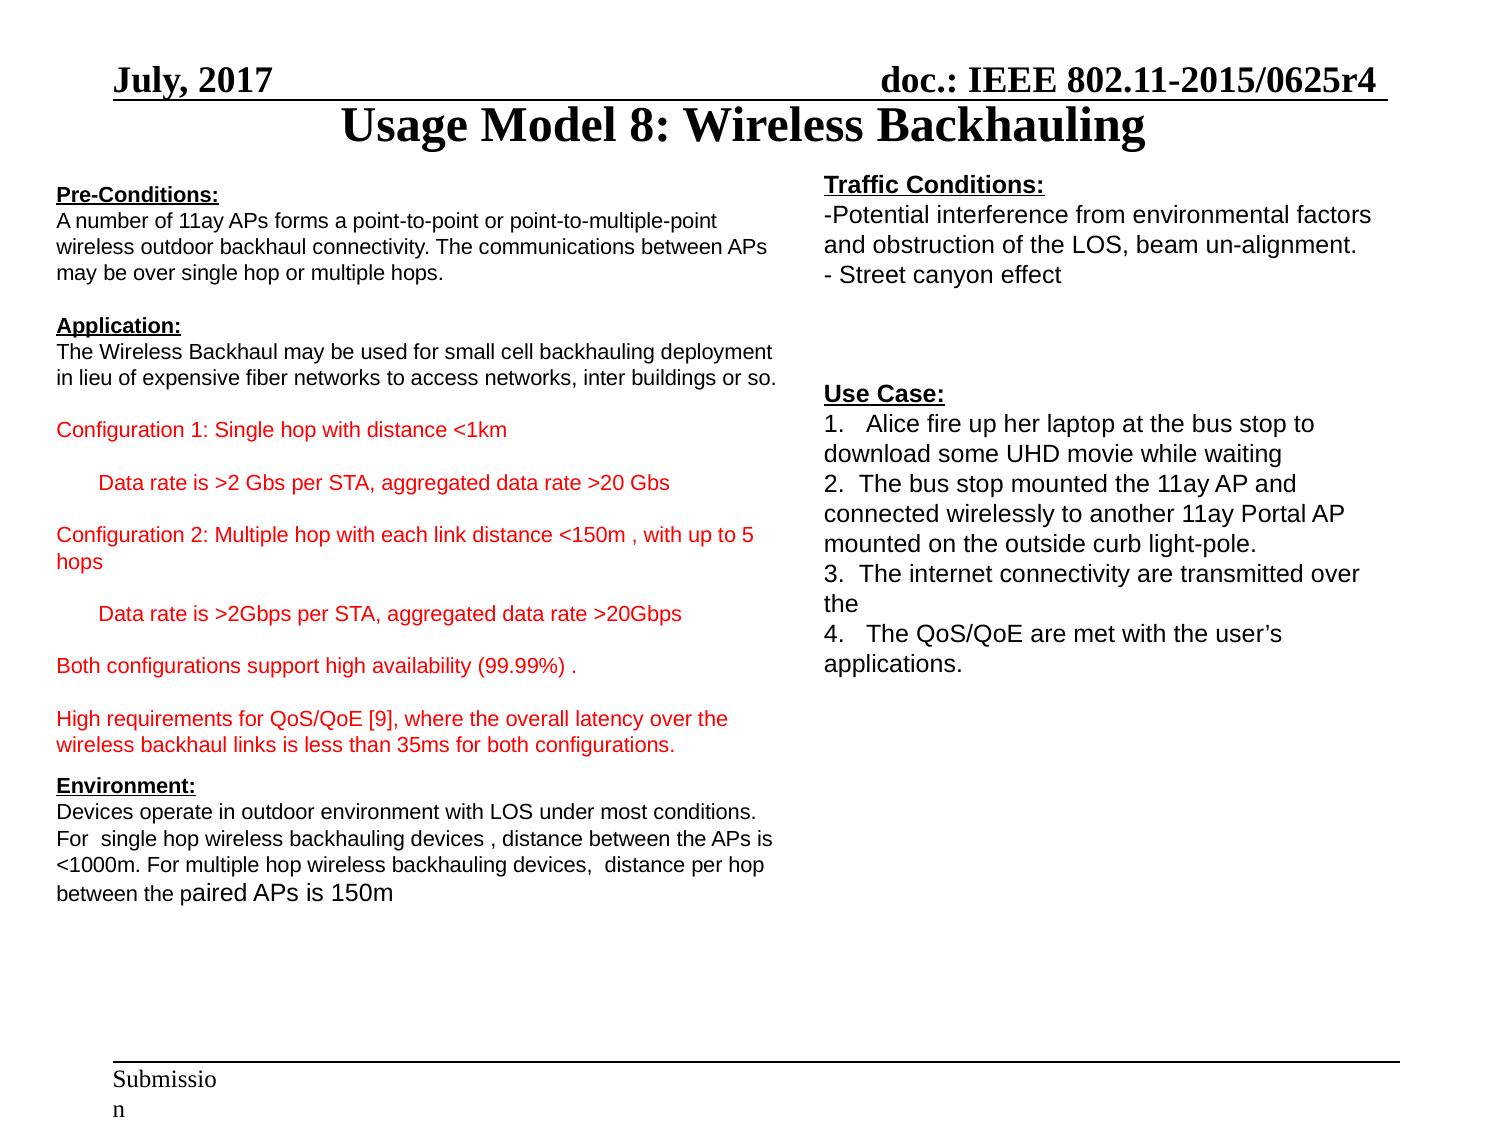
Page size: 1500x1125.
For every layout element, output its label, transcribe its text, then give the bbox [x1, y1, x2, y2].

title Usage Model 8: Wireless Backhauling [112, 33, 1388, 172]
text_box Pre-Conditions: A number of 11ay APs forms a point-to-point or point-to-multiple-point wireless outdoor backhaul connectivity. The communications between APs may be over single hop or multiple hops. Application: The Wireless Backhaul may be used for small cell backhauling deployment in lieu of expensive fiber networks to access networks, inter buildings or so. Configuration 1: Single hop with distance <1km Data rate is >2 Gbs per STA, aggregated data rate >20 Gbs Configuration 2: Multiple hop with each link distance <150m , with up to 5 hops Data rate is >2Gbps per STA, aggregated data rate >20Gbps Both configurations support high availability (99.99%) . High requirements for QoS/QoE [9], where the overall latency over the wireless backhaul links is less than 35ms for both configurations. Environment: Devices operate in outdoor environment with LOS under most conditions. For single hop wireless backhauling devices , distance between the APs is <1000m. For multiple hop wireless backhauling devices, distance per hop between the paired APs is 150m [41, 172, 809, 965]
text_box Traffic Conditions: -Potential interference from environmental factors and obstruction of the LOS, beam un-alignment. - Street canyon effect Use Case: Alice fire up her laptop at the bus stop to download some UHD movie while waiting The bus stop mounted the 11ay AP and connected wirelessly to another 11ay Portal AP mounted on the outside curb light-pole. The internet connectivity are transmitted over the The QoS/QoE are met with the user’s applications. [808, 160, 1416, 833]
